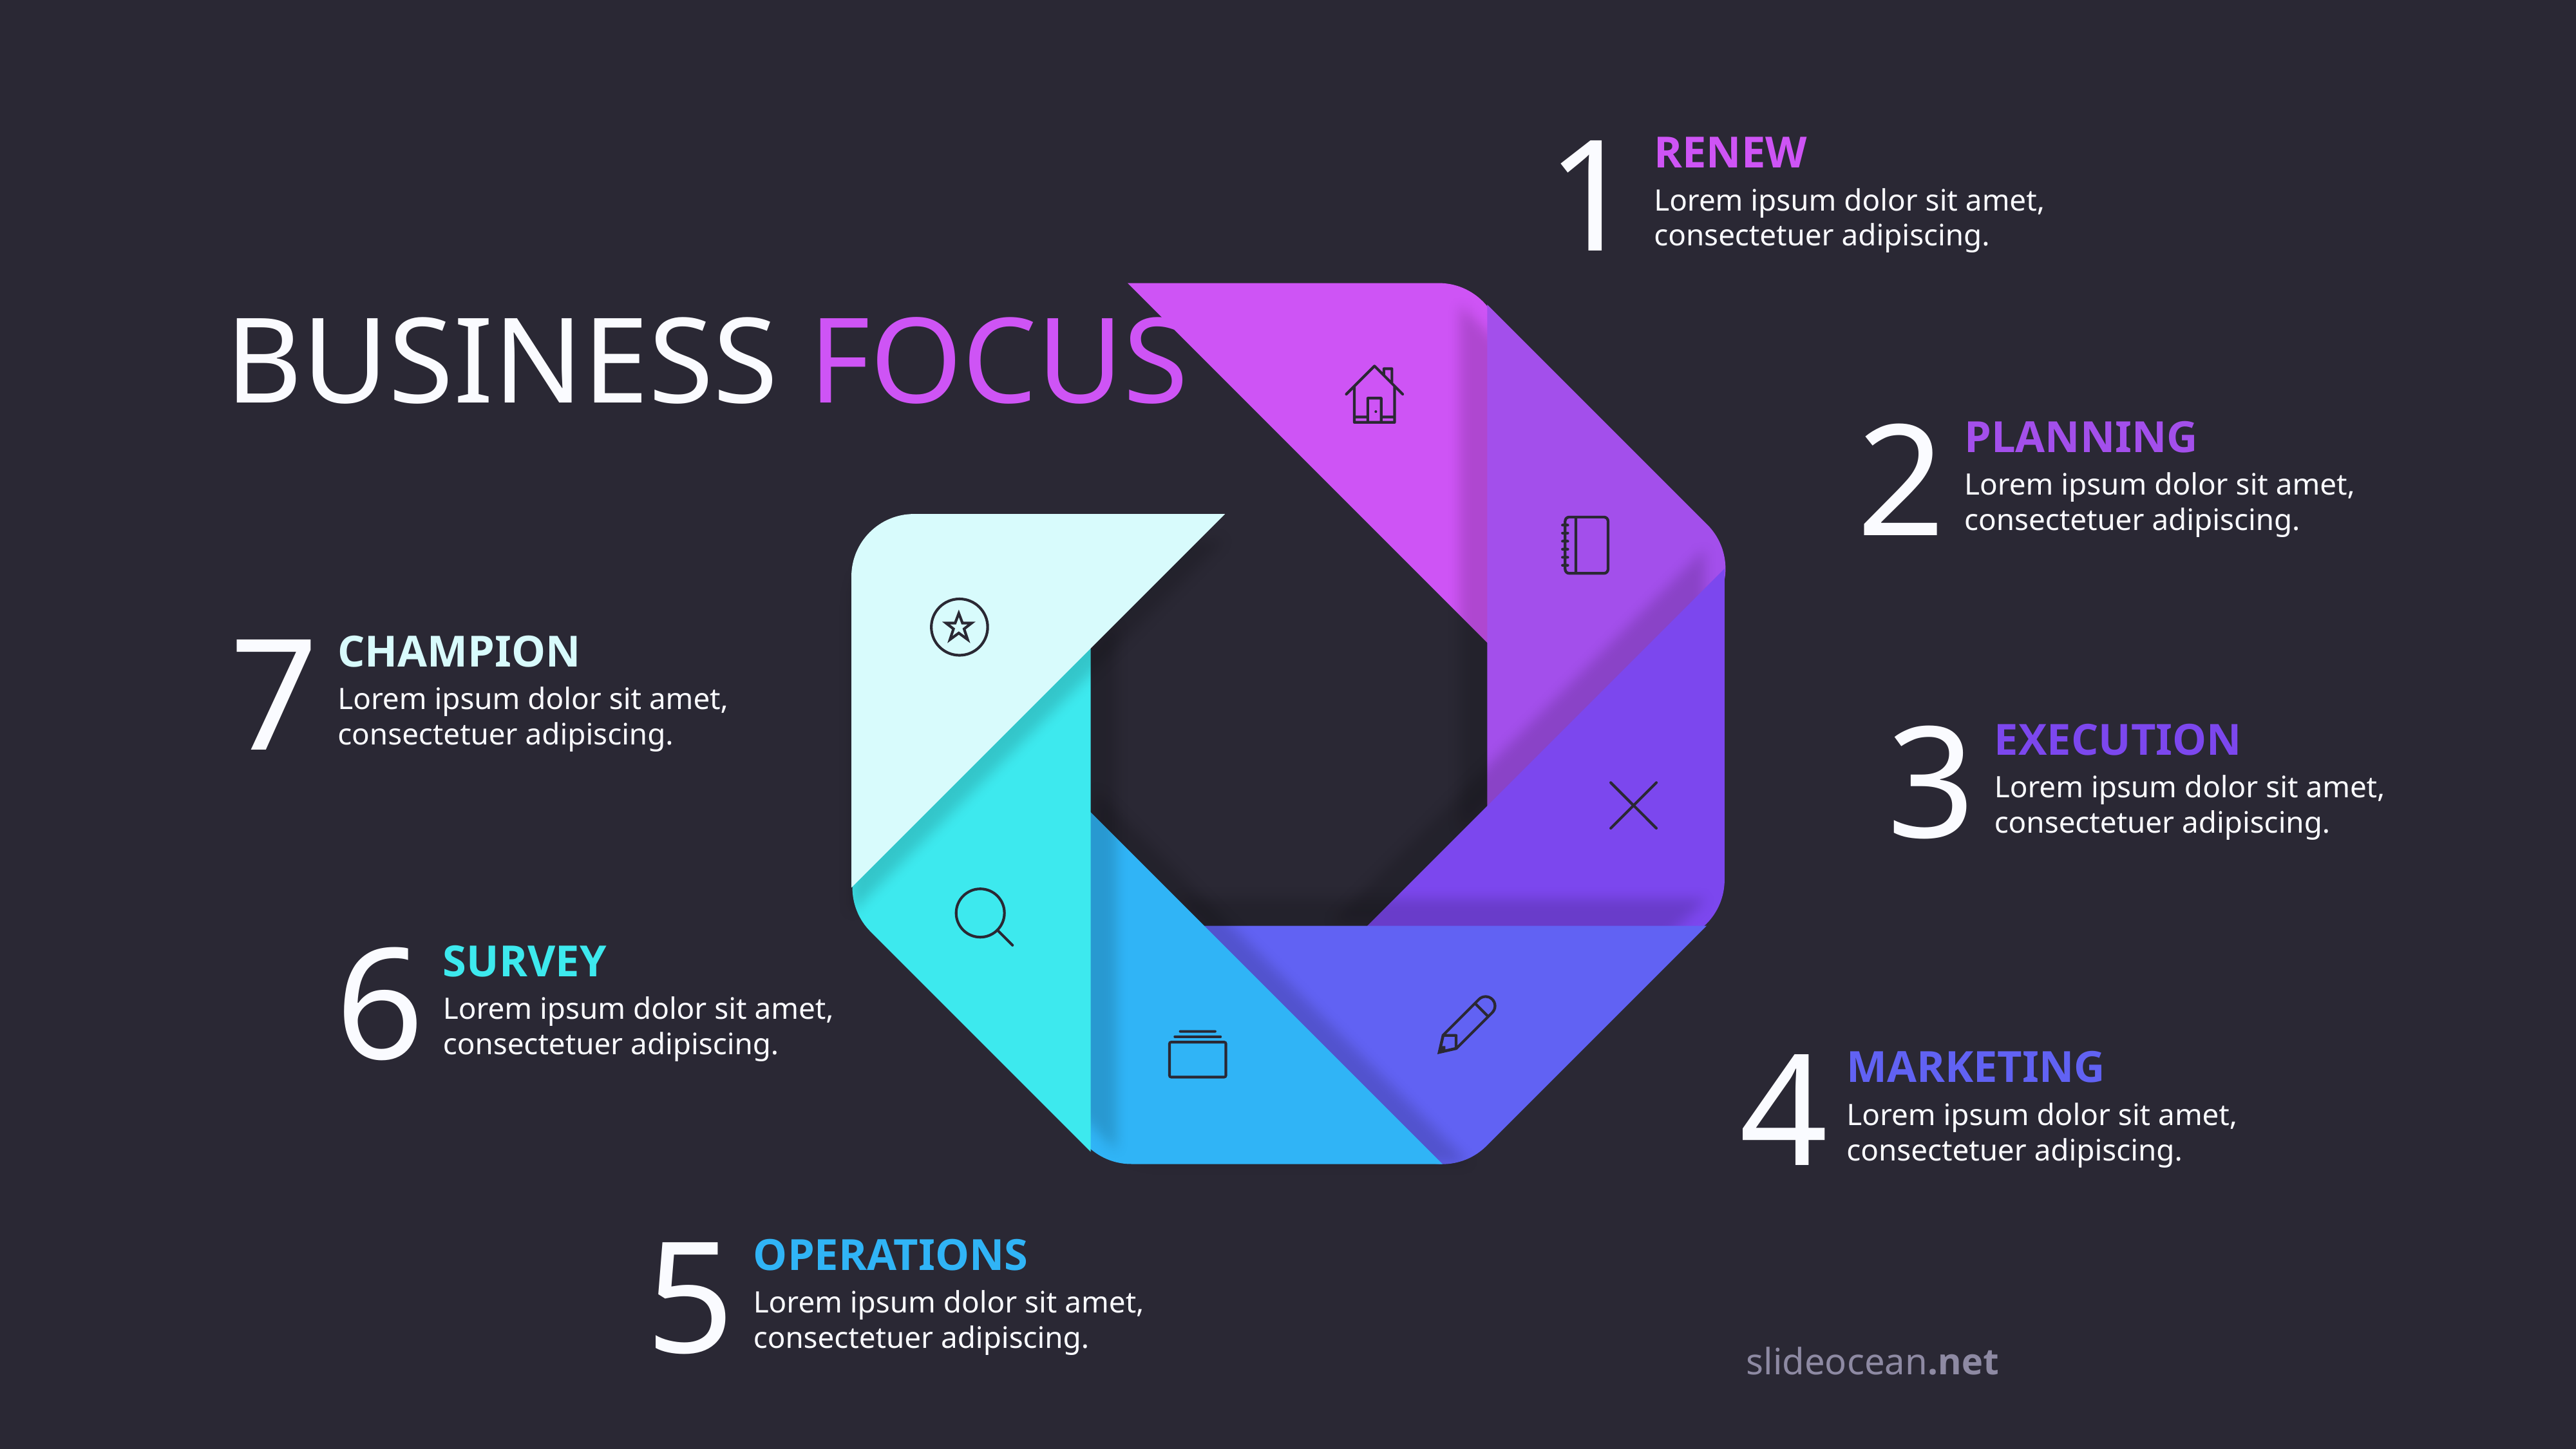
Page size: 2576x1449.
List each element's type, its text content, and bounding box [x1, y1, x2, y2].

text_box [876, 683, 1092, 1153]
text_box [1173, 1035, 1222, 1038]
text_box [1179, 1030, 1217, 1033]
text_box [1788, 375, 2409, 573]
text_box [1561, 515, 1610, 575]
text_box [1818, 677, 2439, 875]
text_box [954, 887, 1014, 947]
text_box [1168, 1041, 1227, 1079]
text_box [851, 513, 1227, 889]
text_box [161, 589, 782, 786]
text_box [1477, 90, 2099, 288]
text_box [1126, 282, 1486, 611]
text_box [1609, 781, 1658, 830]
text_box BUSINESS FOCUS [216, 279, 1198, 431]
text_box [1400, 567, 1725, 925]
text_box [1239, 925, 1709, 1159]
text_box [577, 1193, 1198, 1390]
text_box [1345, 365, 1405, 424]
text_box [1437, 995, 1497, 1055]
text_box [1670, 1005, 2291, 1202]
text_box [1092, 844, 1444, 1165]
text_box [1486, 303, 1727, 759]
text_box [930, 597, 989, 657]
text_box slideocean.net [1737, 1333, 2009, 1387]
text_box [267, 898, 887, 1096]
